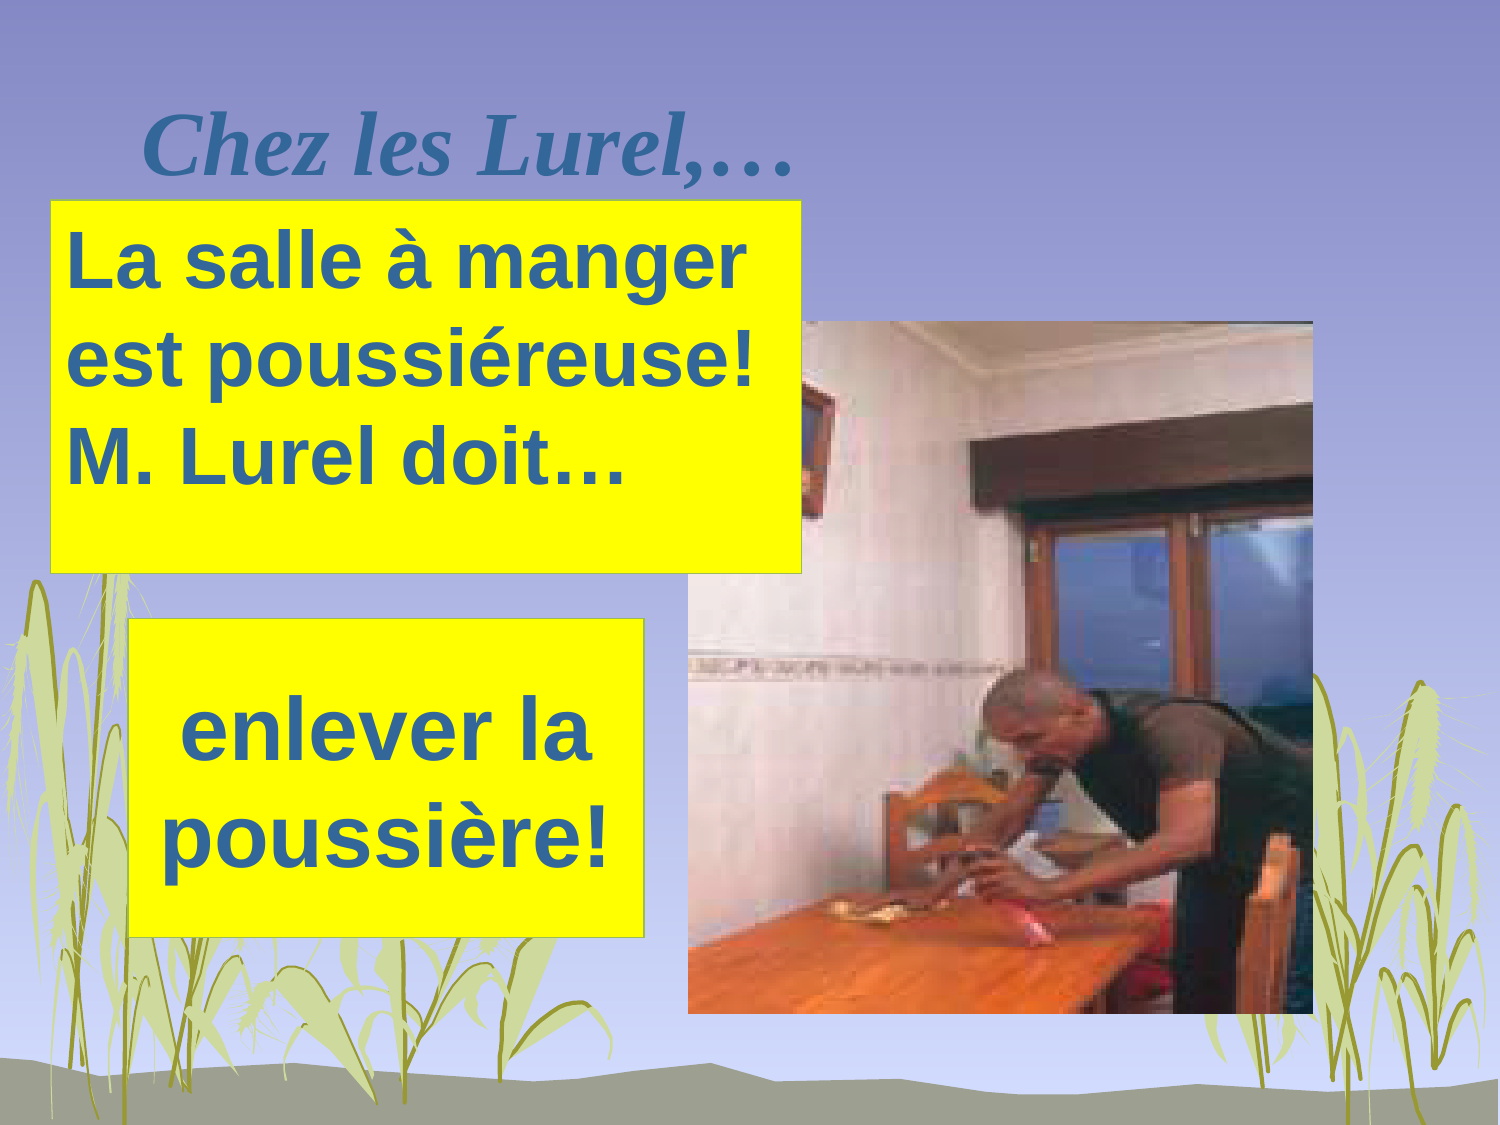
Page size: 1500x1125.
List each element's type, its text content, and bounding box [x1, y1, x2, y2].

picture [687, 321, 1314, 1014]
text_box La salle à manger est poussiéreuse! M. Lurel doit… [50, 199, 802, 574]
title Chez les Lurel,… [126, 37, 1371, 241]
subtitle enlever la poussière! [127, 618, 645, 938]
